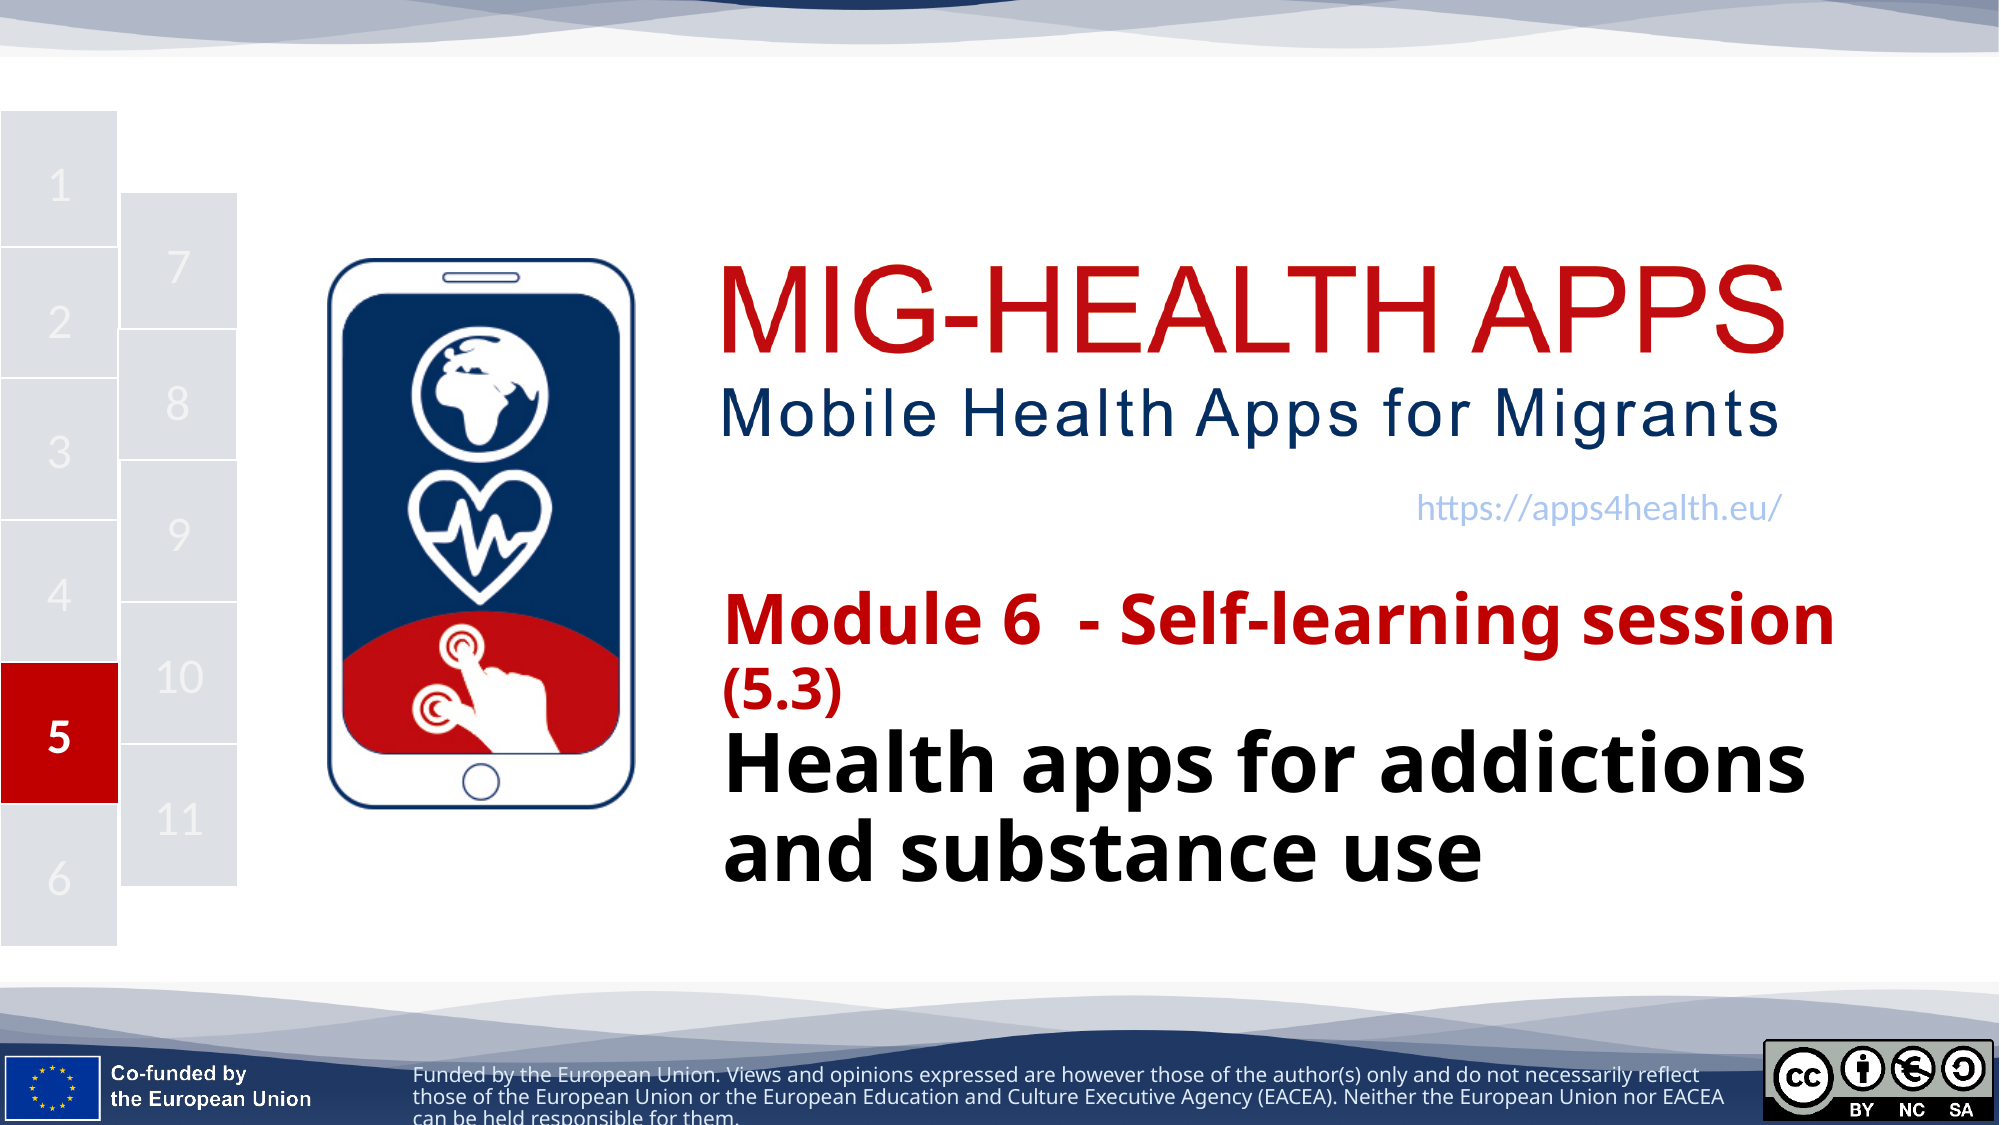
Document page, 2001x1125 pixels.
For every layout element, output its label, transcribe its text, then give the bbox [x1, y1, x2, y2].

text_box 1 [0, 109, 119, 246]
picture [0, 0, 1999, 57]
text_box 6 [0, 803, 120, 948]
text_box 9 [118, 459, 239, 603]
text_box 10 [119, 601, 239, 743]
picture [0, 982, 1999, 1125]
text_box Module 6 - Self-learning session (5.3) Health apps for addictions and substance use [707, 576, 1906, 908]
picture [706, 186, 1784, 528]
text_box 11 [119, 743, 239, 888]
text_box 5 [0, 661, 119, 803]
text_box 4 [0, 519, 119, 661]
text_box 2 [0, 246, 119, 377]
text_box 8 [117, 328, 238, 473]
text_box 3 [0, 377, 118, 519]
text_box 7 [119, 191, 239, 336]
picture [327, 258, 636, 811]
text_box https://apps4health.eu/ [797, 475, 1798, 536]
